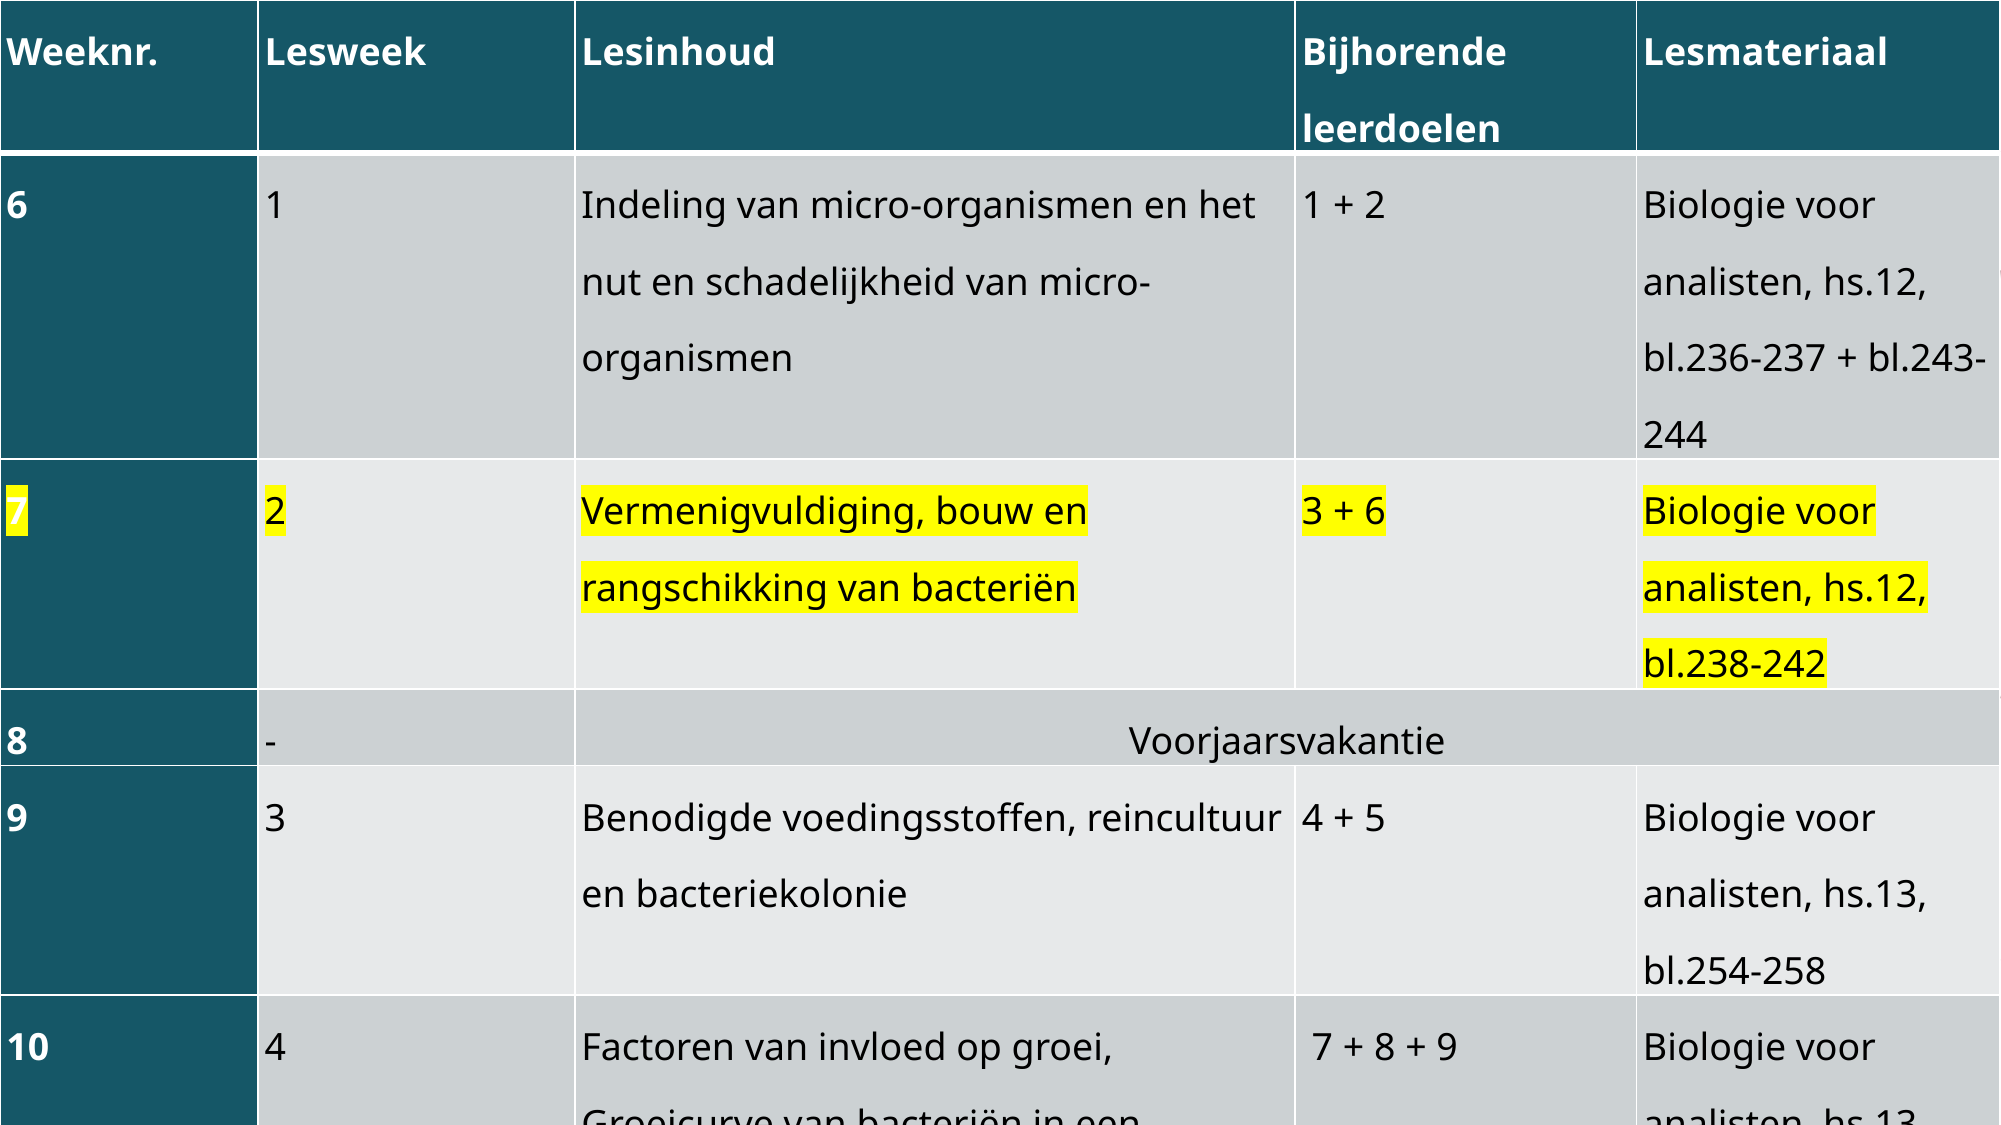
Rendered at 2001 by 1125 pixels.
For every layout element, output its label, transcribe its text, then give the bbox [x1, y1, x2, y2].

table_cell 8 [1, 690, 257, 765]
table_cell Vermenigvuldiging, bouw en rangschikking van bacteriën [576, 460, 1294, 688]
table_cell 3 [259, 766, 574, 994]
table_header Lesmateriaal [1637, 1, 1999, 150]
table_cell - [259, 690, 574, 765]
table_cell 2 [259, 460, 574, 688]
table_cell 4 [259, 996, 574, 1125]
table_cell 4 + 5 [1296, 766, 1636, 994]
table_cell Biologie voor analisten, hs.12, bl.238-242 [1637, 460, 1999, 688]
table_header Lesinhoud [576, 1, 1294, 150]
table_cell Indeling van micro-organismen en het nut en schadelijkheid van micro-organismen [576, 156, 1294, 458]
table_cell Factoren van invloed op groei, Groeicurve van bacteriën in een batchcultuur en groei meten op het lab [576, 996, 1294, 1125]
table_cell Biologie voor analisten, hs.12, bl.236-237 + bl.243-244 [1637, 156, 1999, 458]
table_header Lesweek [259, 1, 574, 150]
table_cell Benodigde voedingsstoffen, reincultuur en bacteriekolonie [576, 766, 1294, 994]
table_cell 6 [1, 156, 257, 458]
table_cell 10 [1, 996, 257, 1125]
table_cell Biologie voor analisten, hs.13, bl.254-258 [1637, 766, 1999, 994]
table_header Bijhorende leerdoelen [1296, 1, 1636, 150]
table_header Weeknr. [1, 1, 257, 150]
table_cell Voorjaarsvakantie [576, 690, 1999, 765]
table_cell 7 + 8 + 9 [1296, 996, 1636, 1125]
table_cell 7 [1, 460, 257, 688]
table_cell 1 + 2 [1296, 156, 1636, 458]
table_cell Biologie voor analisten, hs.13 bl.258-264 [1637, 996, 1999, 1125]
table_cell 9 [1, 766, 257, 994]
table_cell 3 + 6 [1296, 460, 1636, 688]
table_cell 1 [259, 156, 574, 458]
